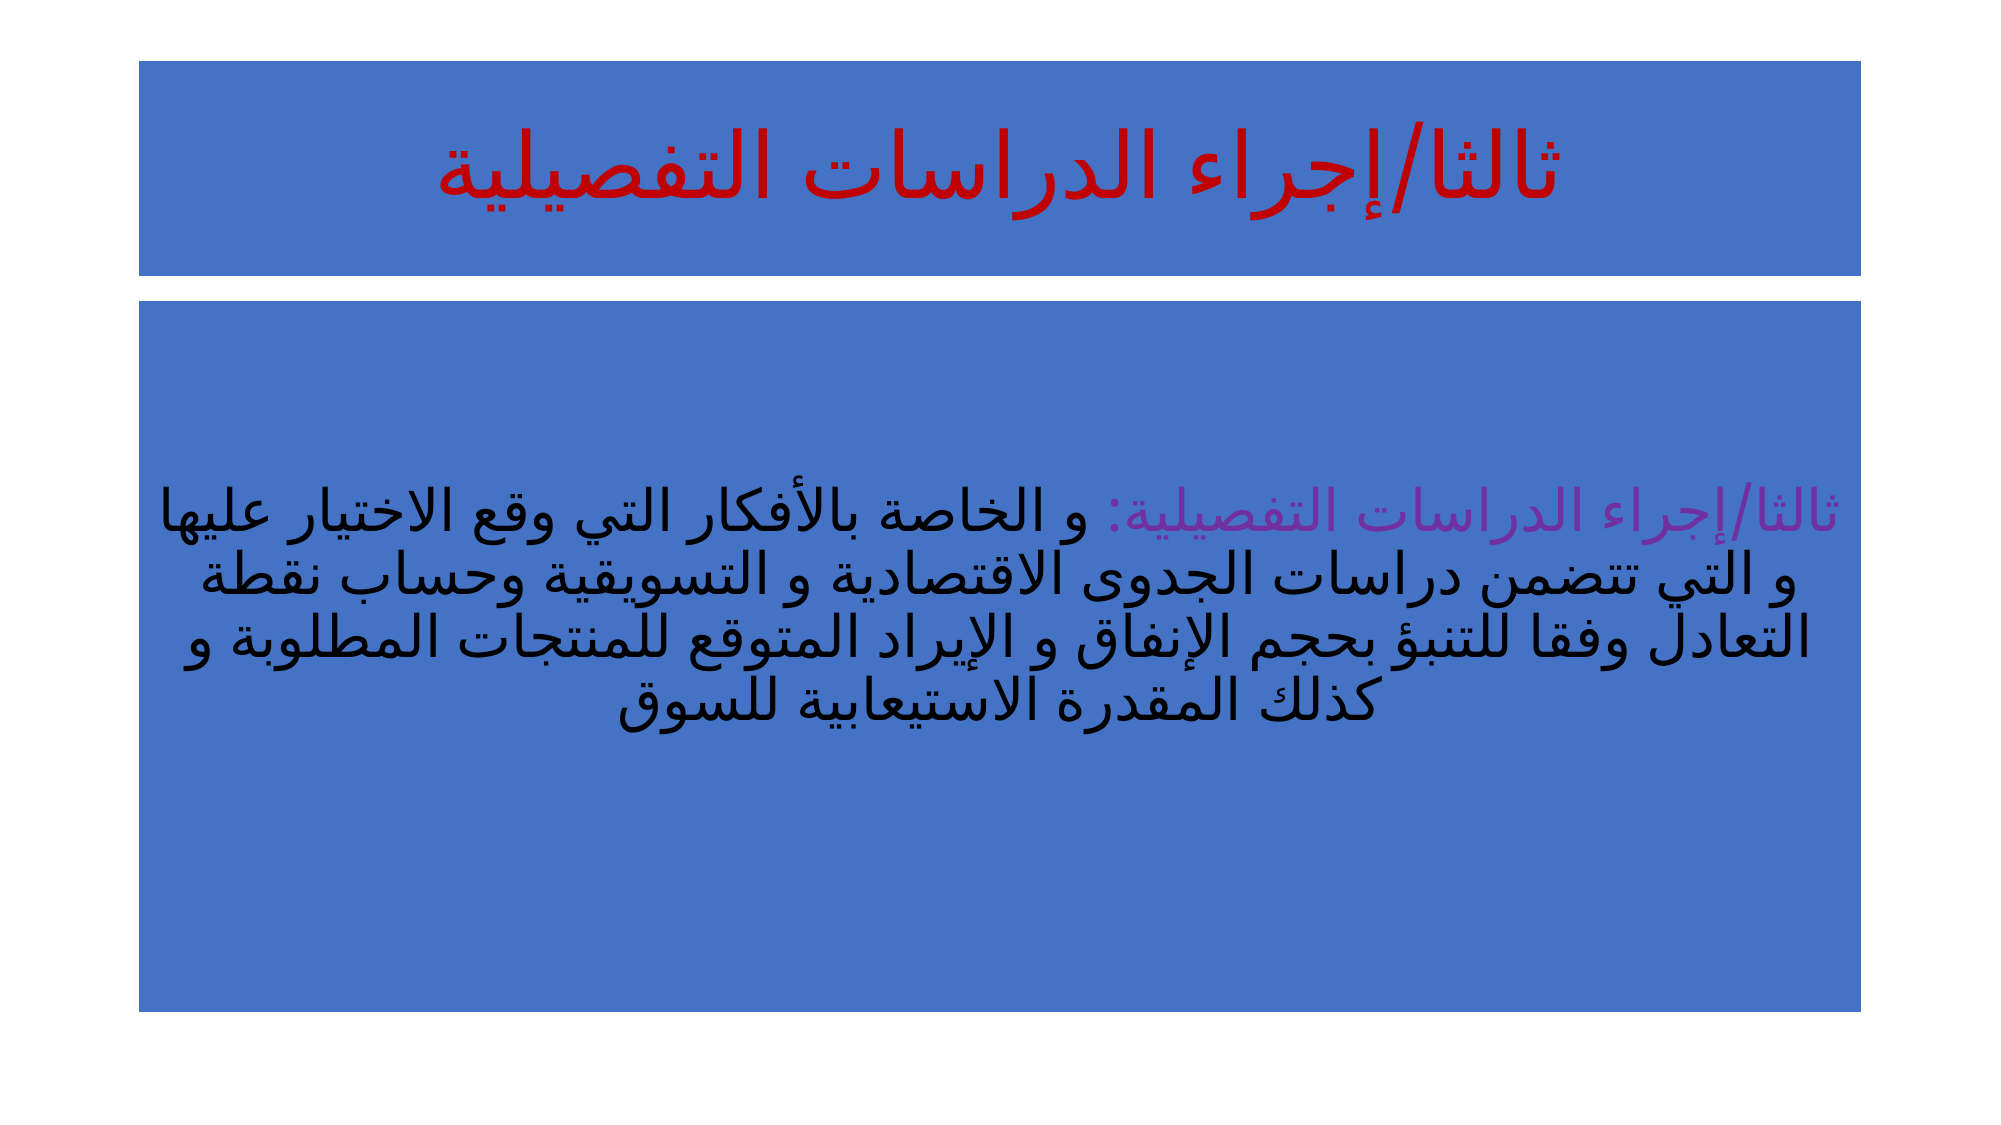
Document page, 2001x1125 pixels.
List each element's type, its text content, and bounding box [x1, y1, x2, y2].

title ثالثا/إجراء الدراسات التفصيلية [136, 58, 1864, 279]
list ثالثا/إجراء الدراسات التفصيلية: و الخاصة بالأفكار التي وقع الاختيار عليها و التي تتضمن دراسات الجدوى الاقتصادية و التسويقية وحساب نقطة التعادل وفقا للتنبؤ بحجم الإنفاق و الإيراد المتوقع للمنتجات المطلوبة و كذلك المقدرة الاستيعابية للسوق [136, 298, 1864, 1015]
